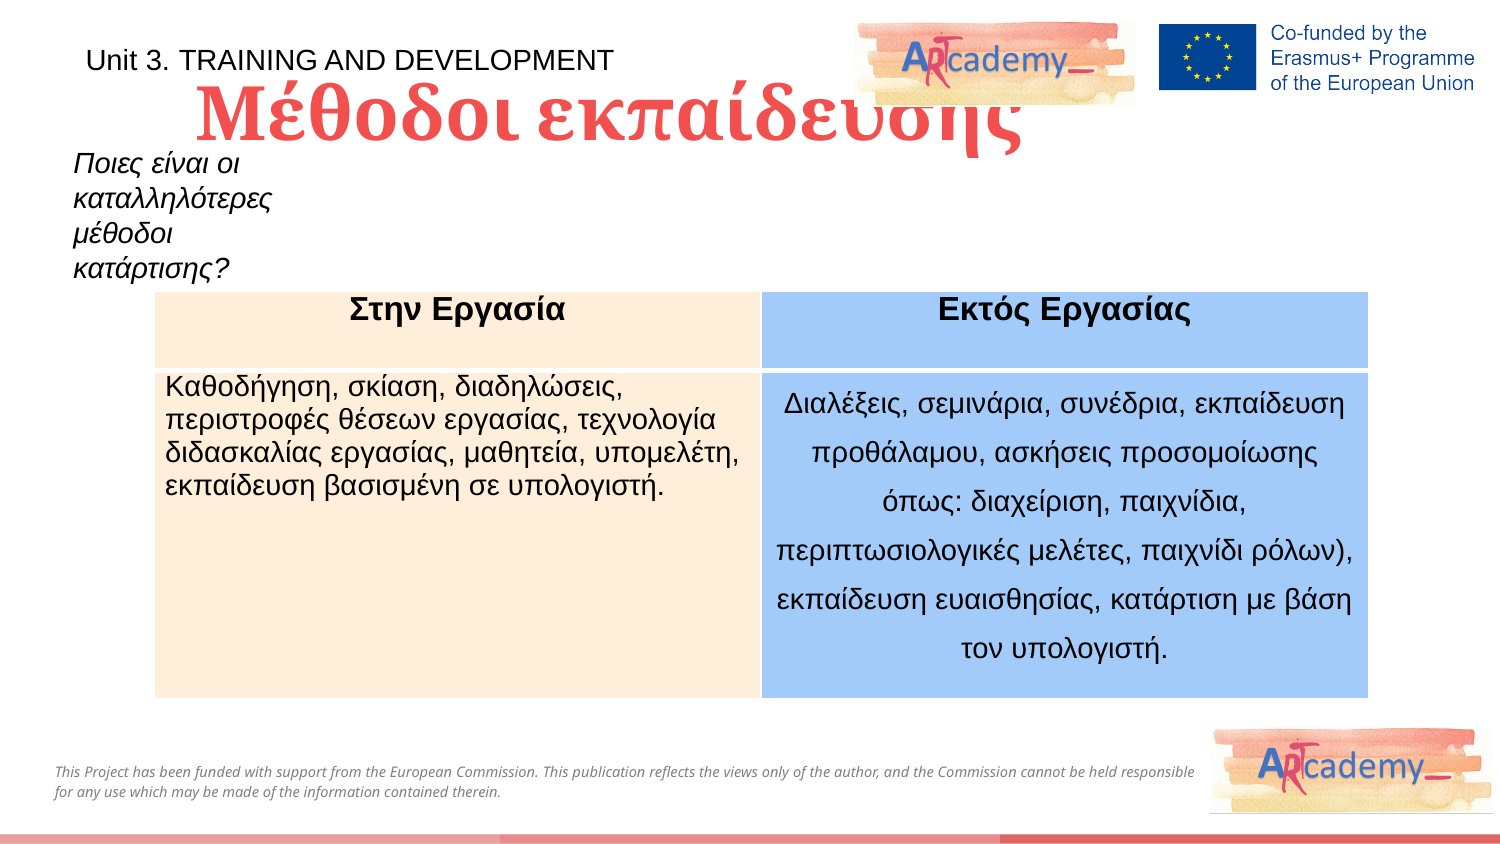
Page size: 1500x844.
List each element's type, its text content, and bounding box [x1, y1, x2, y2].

table_cell Διαλέξεις, σεμινάρια, συνέδρια, εκπαίδευση προθάλαμου, ασκήσεις προσομοίωσης όπως: διαχείριση, παιχνίδια, περιπτωσιολογικές μελέτες, παιχνίδι ρόλων), εκπαίδευση ευαισθησίας, κατάρτιση με βάση τον υπολογιστή. [762, 373, 1368, 698]
text_box This Project has been funded with support from the European Commission. This publication reflects the views only of the author, and the Commission cannot be held responsible for any use which may be made of the information contained therein. [39, 754, 1205, 799]
picture [1158, 24, 1474, 94]
picture [1210, 709, 1493, 844]
title Μέθοδοι εκπαίδευσης [180, 53, 1352, 261]
table_header Εκτός Εργασίας [762, 292, 1368, 368]
table_cell Καθοδήγηση, σκίαση, διαδηλώσεις, περιστροφές θέσεων εργασίας, τεχνολογία διδασκαλίας εργασίας, μαθητεία, υπομελέτη, εκπαίδευση βασισμένη σε υπολογιστή. [155, 373, 760, 698]
table_header Στην Εργασία [155, 292, 760, 368]
text_box Ποιες είναι οι καταλληλότερες μέθοδοι κατάρτισης? [58, 136, 300, 292]
text_box Unit 3. TRAINING AND DEVELOPMENT [70, 33, 708, 84]
picture [854, 2, 1137, 138]
